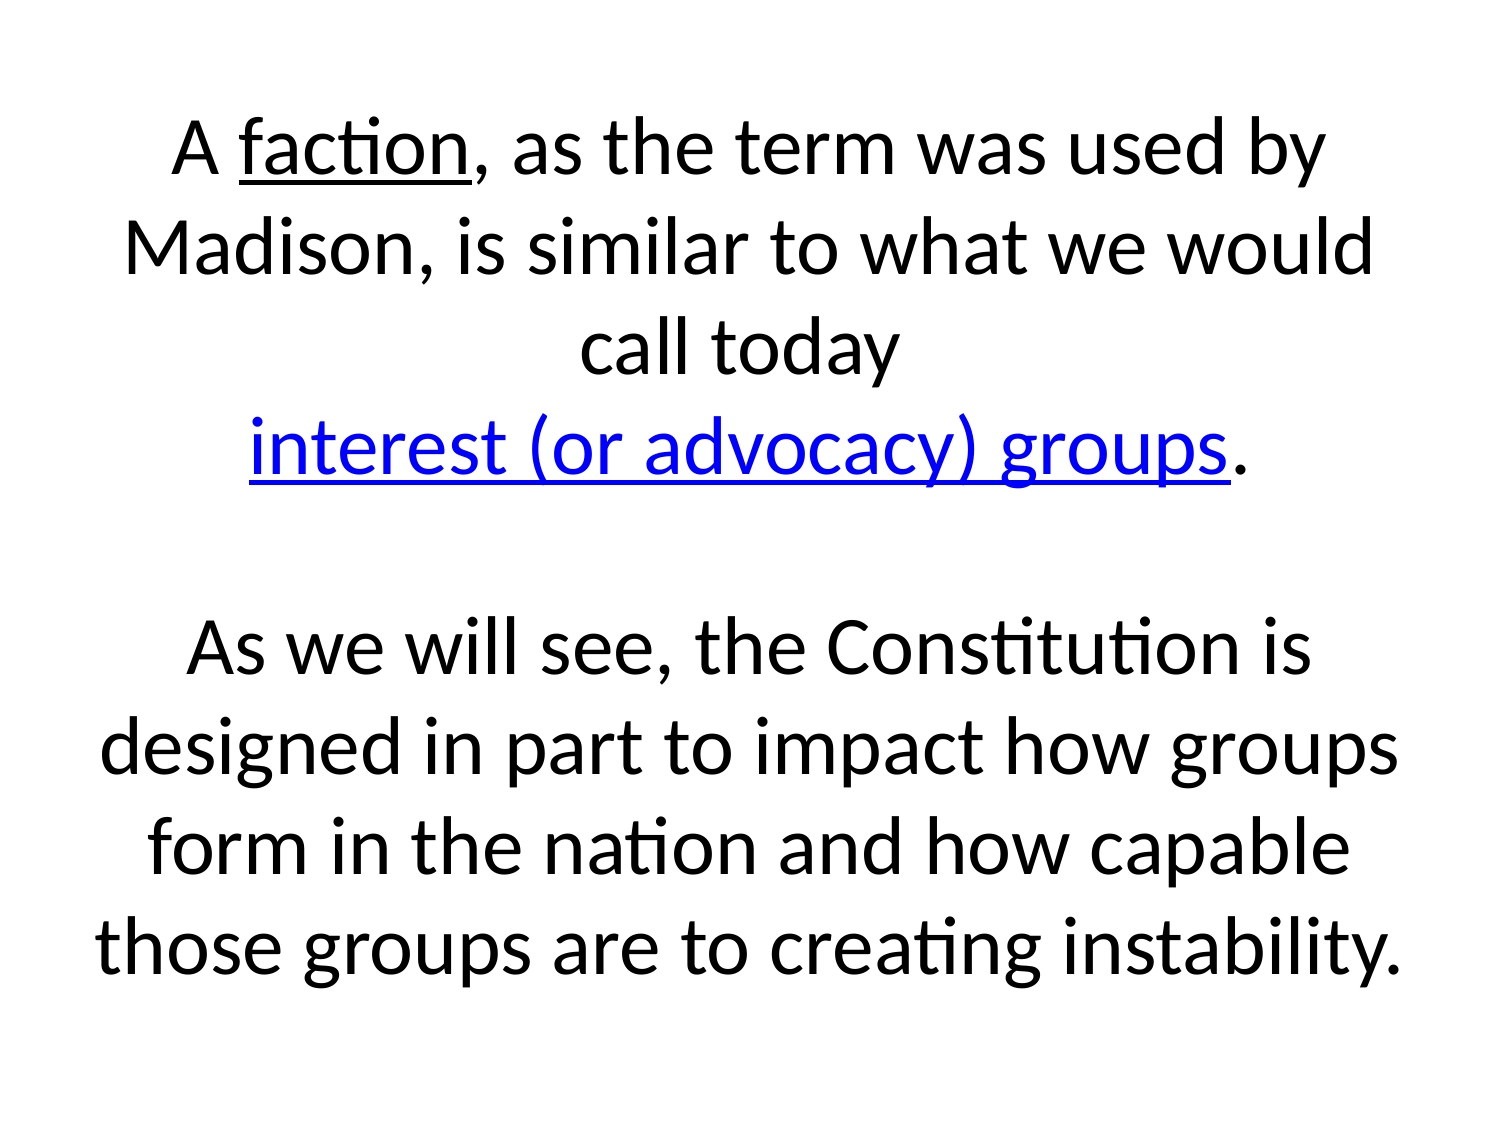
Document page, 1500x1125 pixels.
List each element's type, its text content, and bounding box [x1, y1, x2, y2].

title A faction, as the term was used by Madison, is similar to what we would call today interest (or advocacy) groups. As we will see, the Constitution is designed in part to impact how groups form in the nation and how capable those groups are to creating instability. [74, 44, 1426, 1038]
